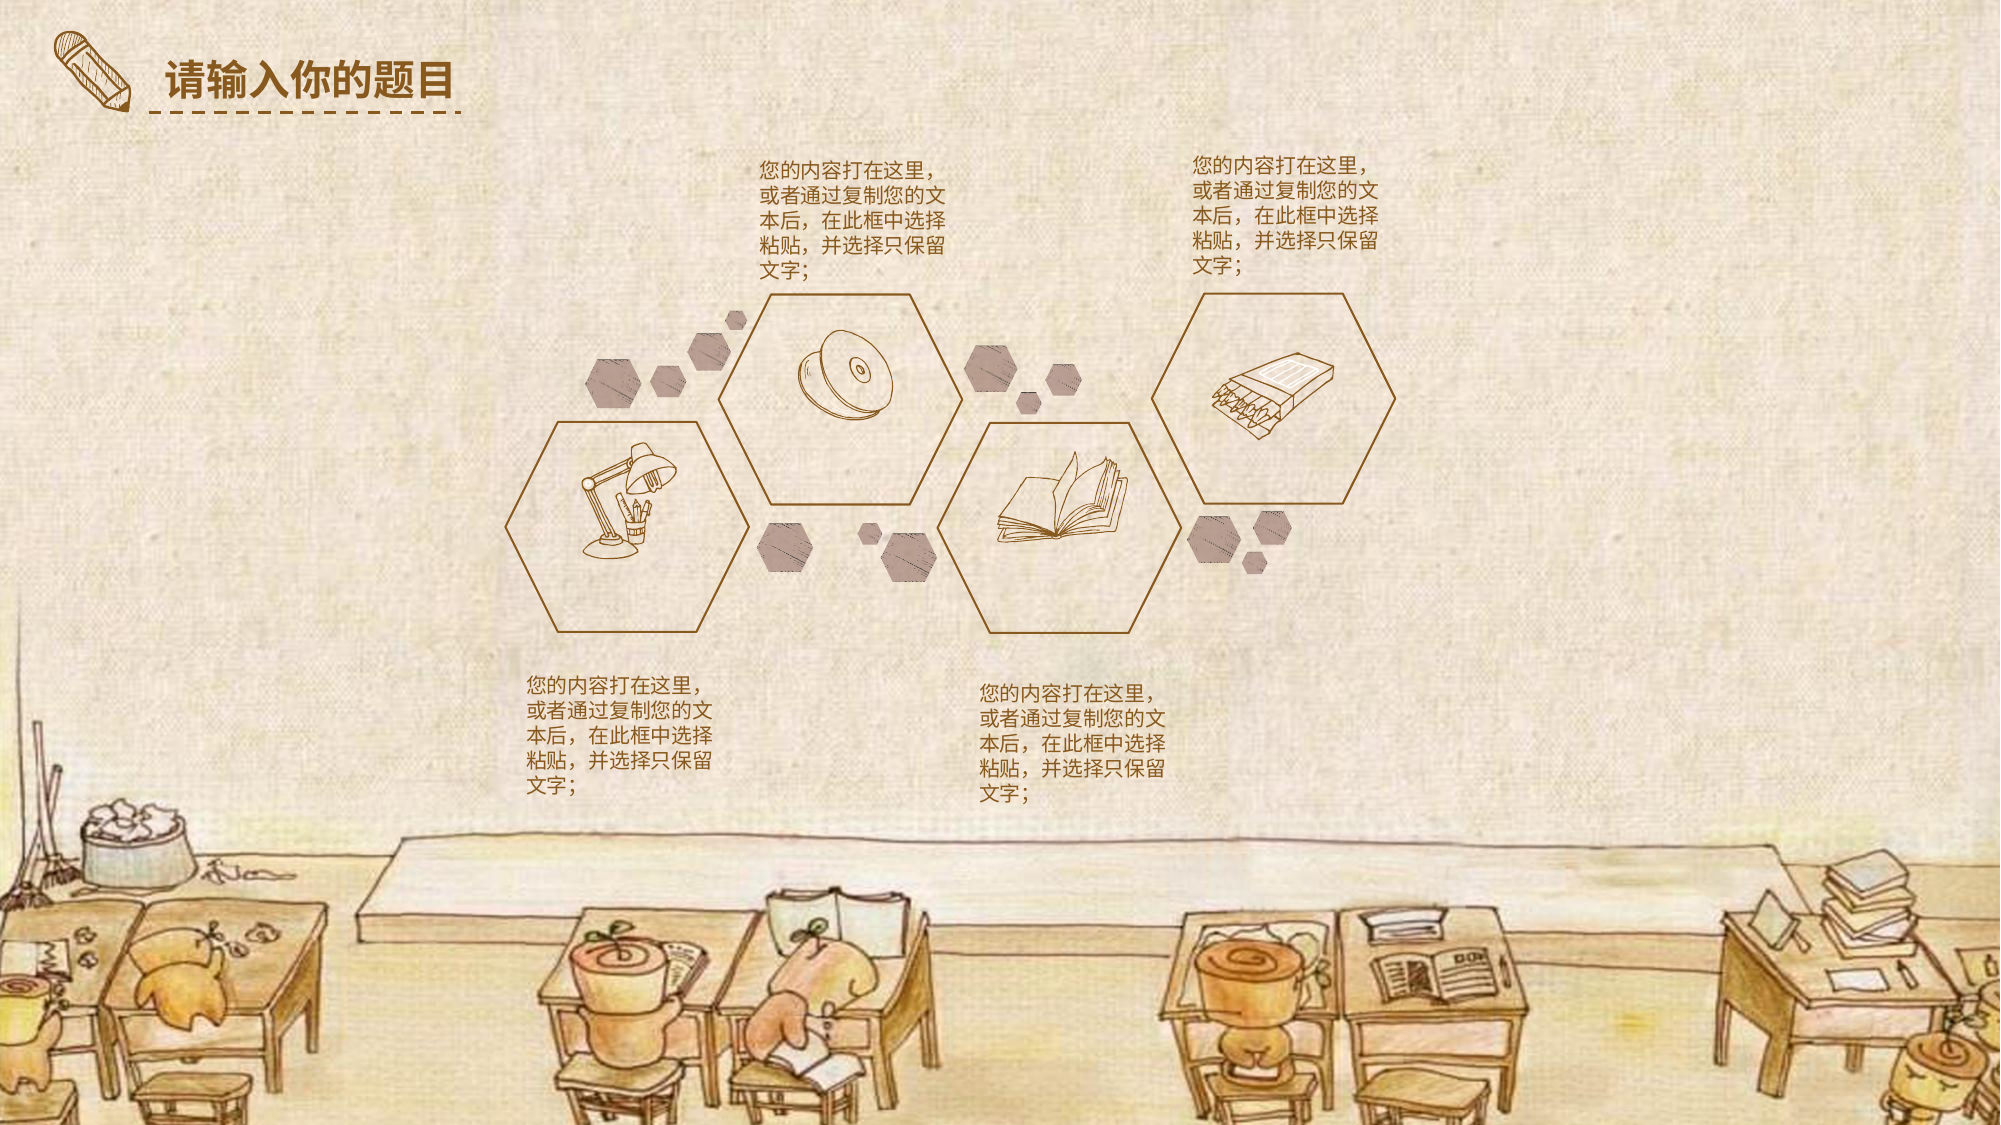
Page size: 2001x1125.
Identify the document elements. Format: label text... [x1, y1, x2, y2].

text_box 您的内容打在这里，或者通过复制您的文本后，在此框中选择粘贴，并选择只保留文字； [964, 673, 1184, 813]
text_box [687, 333, 718, 371]
text_box 您的内容打在这里，或者通过复制您的文本后，在此框中选择粘贴，并选择只保留文字； [744, 150, 964, 290]
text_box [718, 294, 963, 505]
text_box [963, 345, 1018, 393]
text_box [1151, 293, 1396, 504]
text_box [1187, 516, 1241, 563]
text_box [1241, 551, 1268, 575]
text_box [505, 421, 749, 632]
text_box [649, 365, 687, 398]
text_box [756, 523, 814, 572]
text_box [857, 523, 883, 545]
text_box [1015, 392, 1042, 415]
text_box [585, 359, 642, 409]
text_box 您的内容打在这里，或者通过复制您的文本后，在此框中选择粘贴，并选择只保留文字； [511, 665, 731, 806]
text_box [880, 533, 937, 582]
text_box 您的内容打在这里，或者通过复制您的文本后，在此框中选择粘贴，并选择只保留文字； [1177, 145, 1397, 285]
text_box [937, 422, 1182, 633]
picture [0, 0, 2000, 1125]
text_box [1045, 364, 1082, 396]
text_box [1253, 511, 1292, 545]
